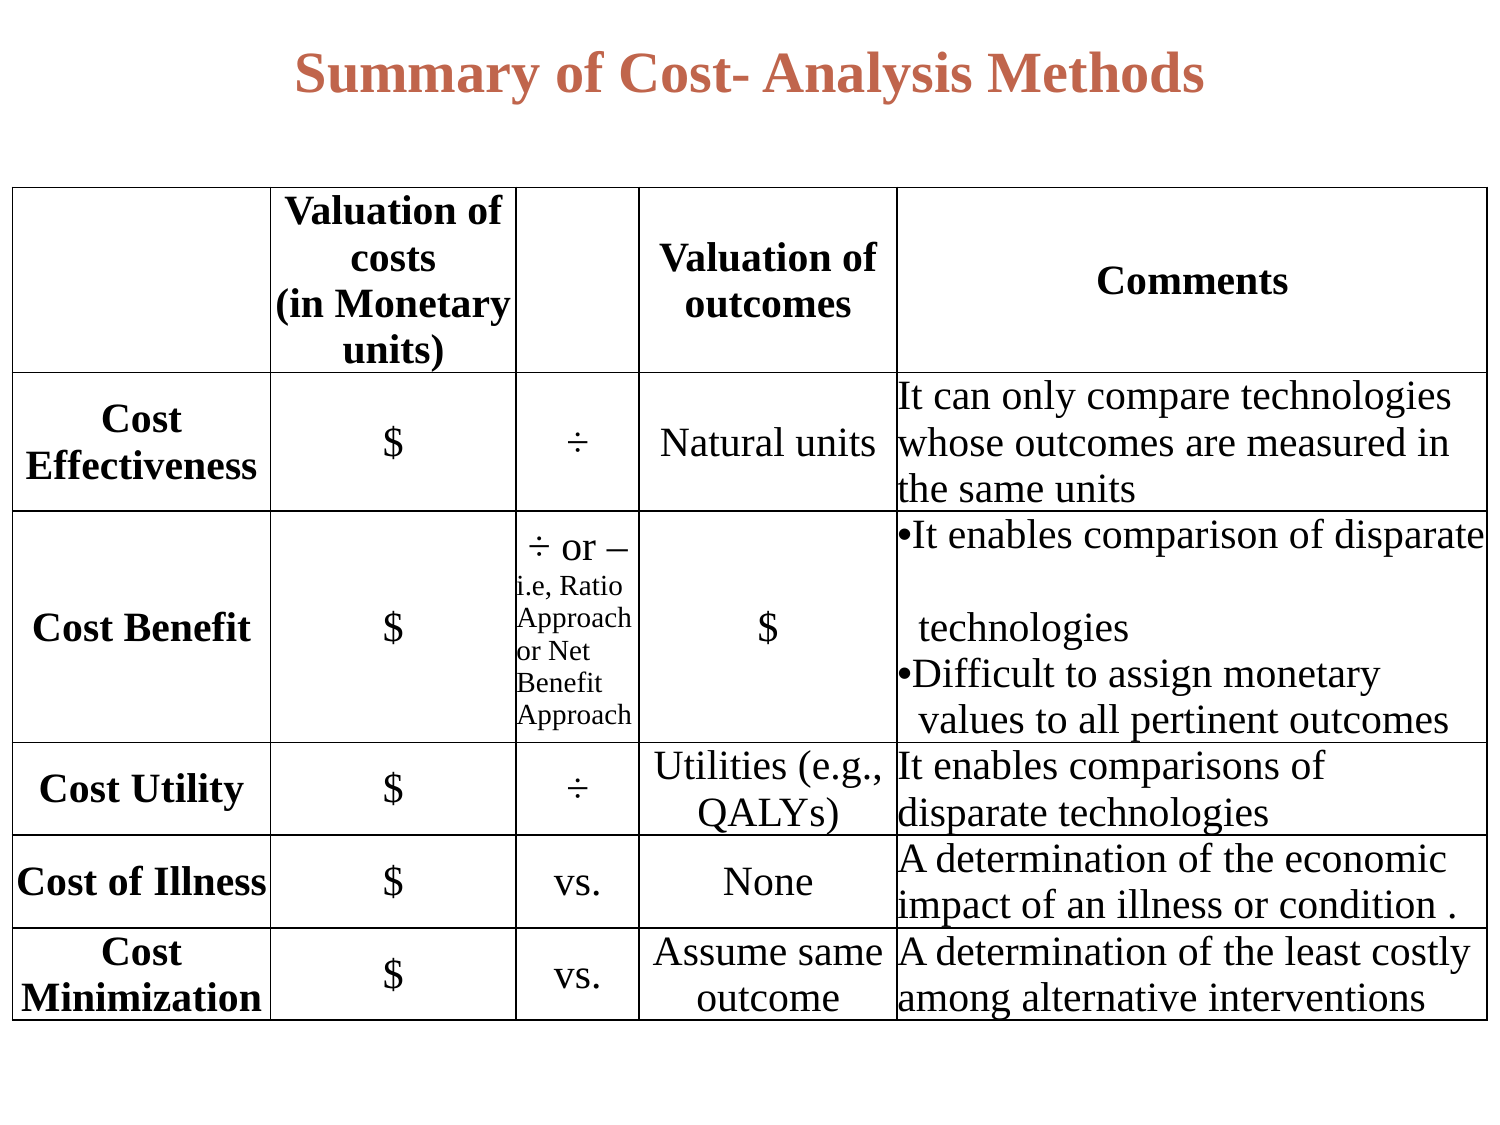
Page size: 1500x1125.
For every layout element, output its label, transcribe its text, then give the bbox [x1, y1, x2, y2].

table_cell vs. [517, 929, 638, 1019]
table_cell $ [271, 512, 515, 742]
table_cell $ [271, 836, 515, 927]
table_cell ÷ [517, 743, 638, 834]
table_cell Cost Benefit [13, 512, 270, 742]
table_cell None [640, 836, 896, 927]
table_cell ÷ [517, 373, 638, 510]
table_cell A determination of the economic impact of an illness or condition . [898, 836, 1486, 927]
table_cell Cost Minimization [13, 929, 270, 1019]
table_cell Utilities (e.g., QALYs) [640, 743, 896, 834]
table_header Valuation of outcomes [640, 188, 896, 372]
title Summary of Cost- Analysis Methods [0, 0, 1500, 163]
table_cell Cost of Illness [13, 836, 270, 927]
table_cell Natural units [640, 373, 896, 510]
table_cell $ [271, 929, 515, 1019]
table_cell It can only compare technologies whose outcomes are measured in the same units [898, 373, 1486, 510]
table_cell $ [271, 373, 515, 510]
table_cell vs. [517, 836, 638, 927]
table_cell A determination of the least costly among alternative interventions [898, 929, 1486, 1019]
table_cell Cost Utility [13, 743, 270, 834]
table_cell $ [271, 743, 515, 834]
table_cell Cost Effectiveness [13, 373, 270, 510]
table_header [517, 188, 638, 372]
table_cell It enables comparisons of disparate technologies [898, 743, 1486, 834]
table_header [13, 188, 270, 372]
table_header Comments [898, 188, 1486, 372]
table_cell ÷ or – i.e, Ratio Approach or Net Benefit Approach [517, 512, 638, 742]
table_cell Assume same outcome [640, 929, 896, 1019]
table_header Valuation of costs (in Monetary units) [271, 188, 515, 372]
table_cell It enables comparison of disparate technologies Difficult to assign monetary values to all pertinent outcomes [898, 512, 1486, 742]
table_cell $ [640, 512, 896, 742]
